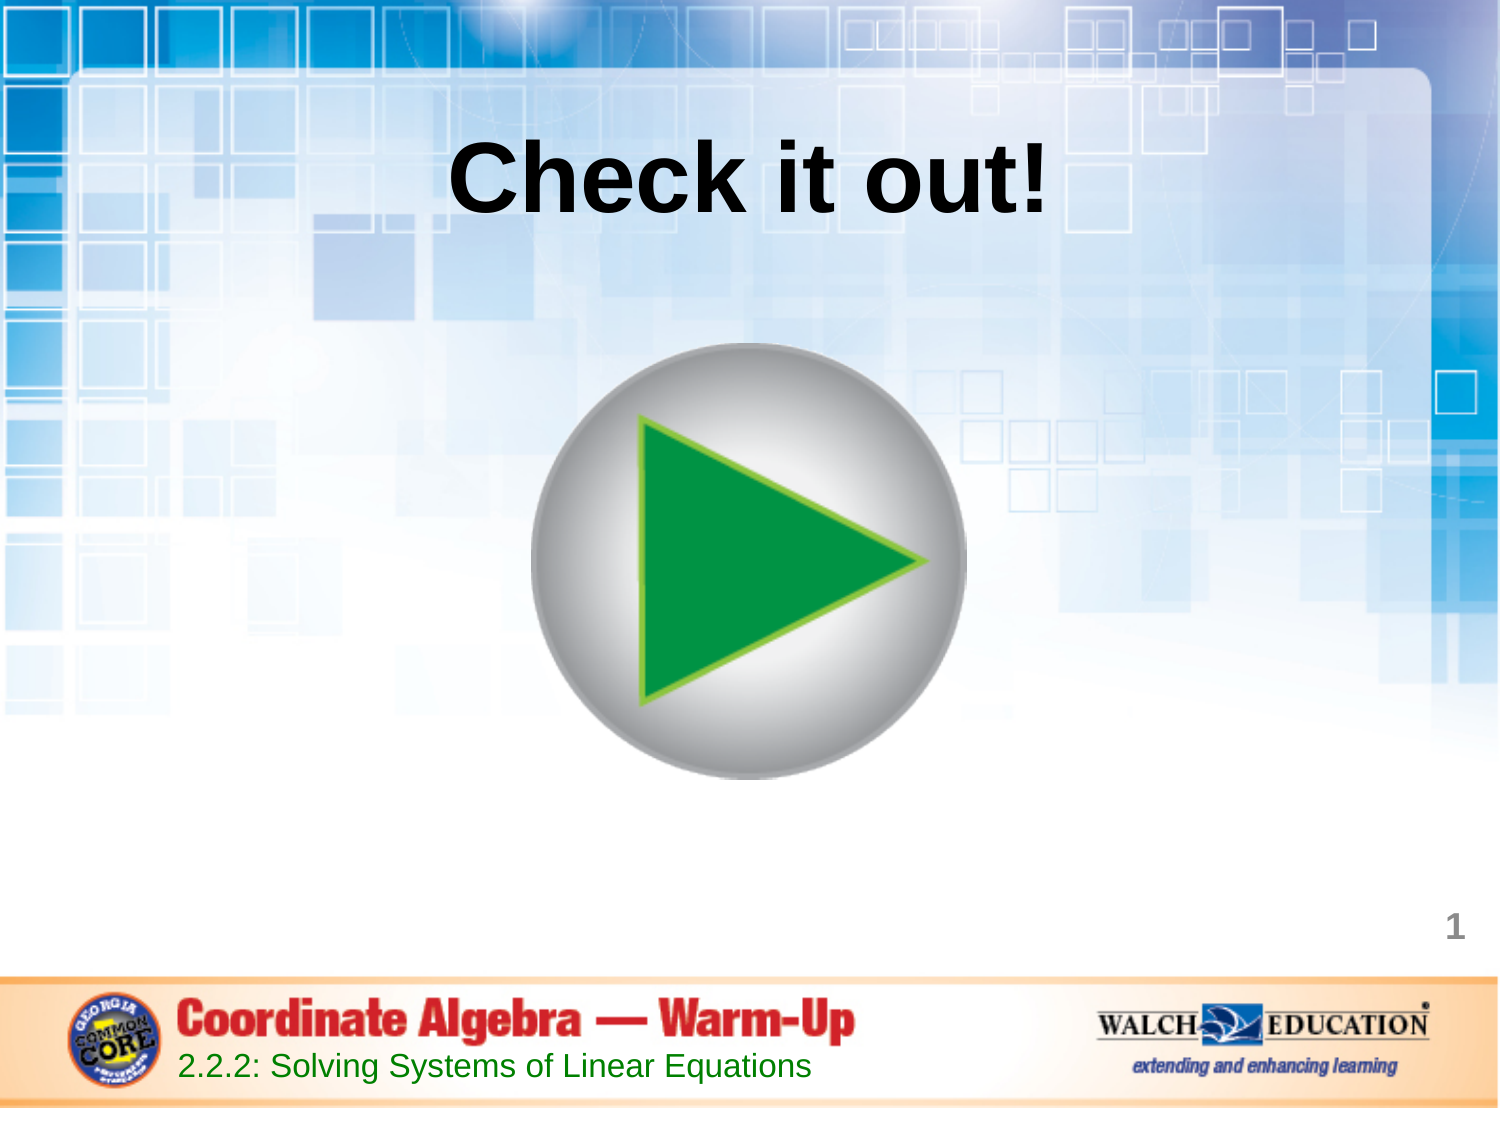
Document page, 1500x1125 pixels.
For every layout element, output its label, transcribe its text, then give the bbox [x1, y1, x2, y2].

picture [0, 0, 1500, 1108]
slide_number 1 [1361, 901, 1481, 949]
subtitle Check it out! [105, 105, 1394, 925]
list 2.2.2: Solving Systems of Linear Equations [162, 1036, 1070, 1080]
